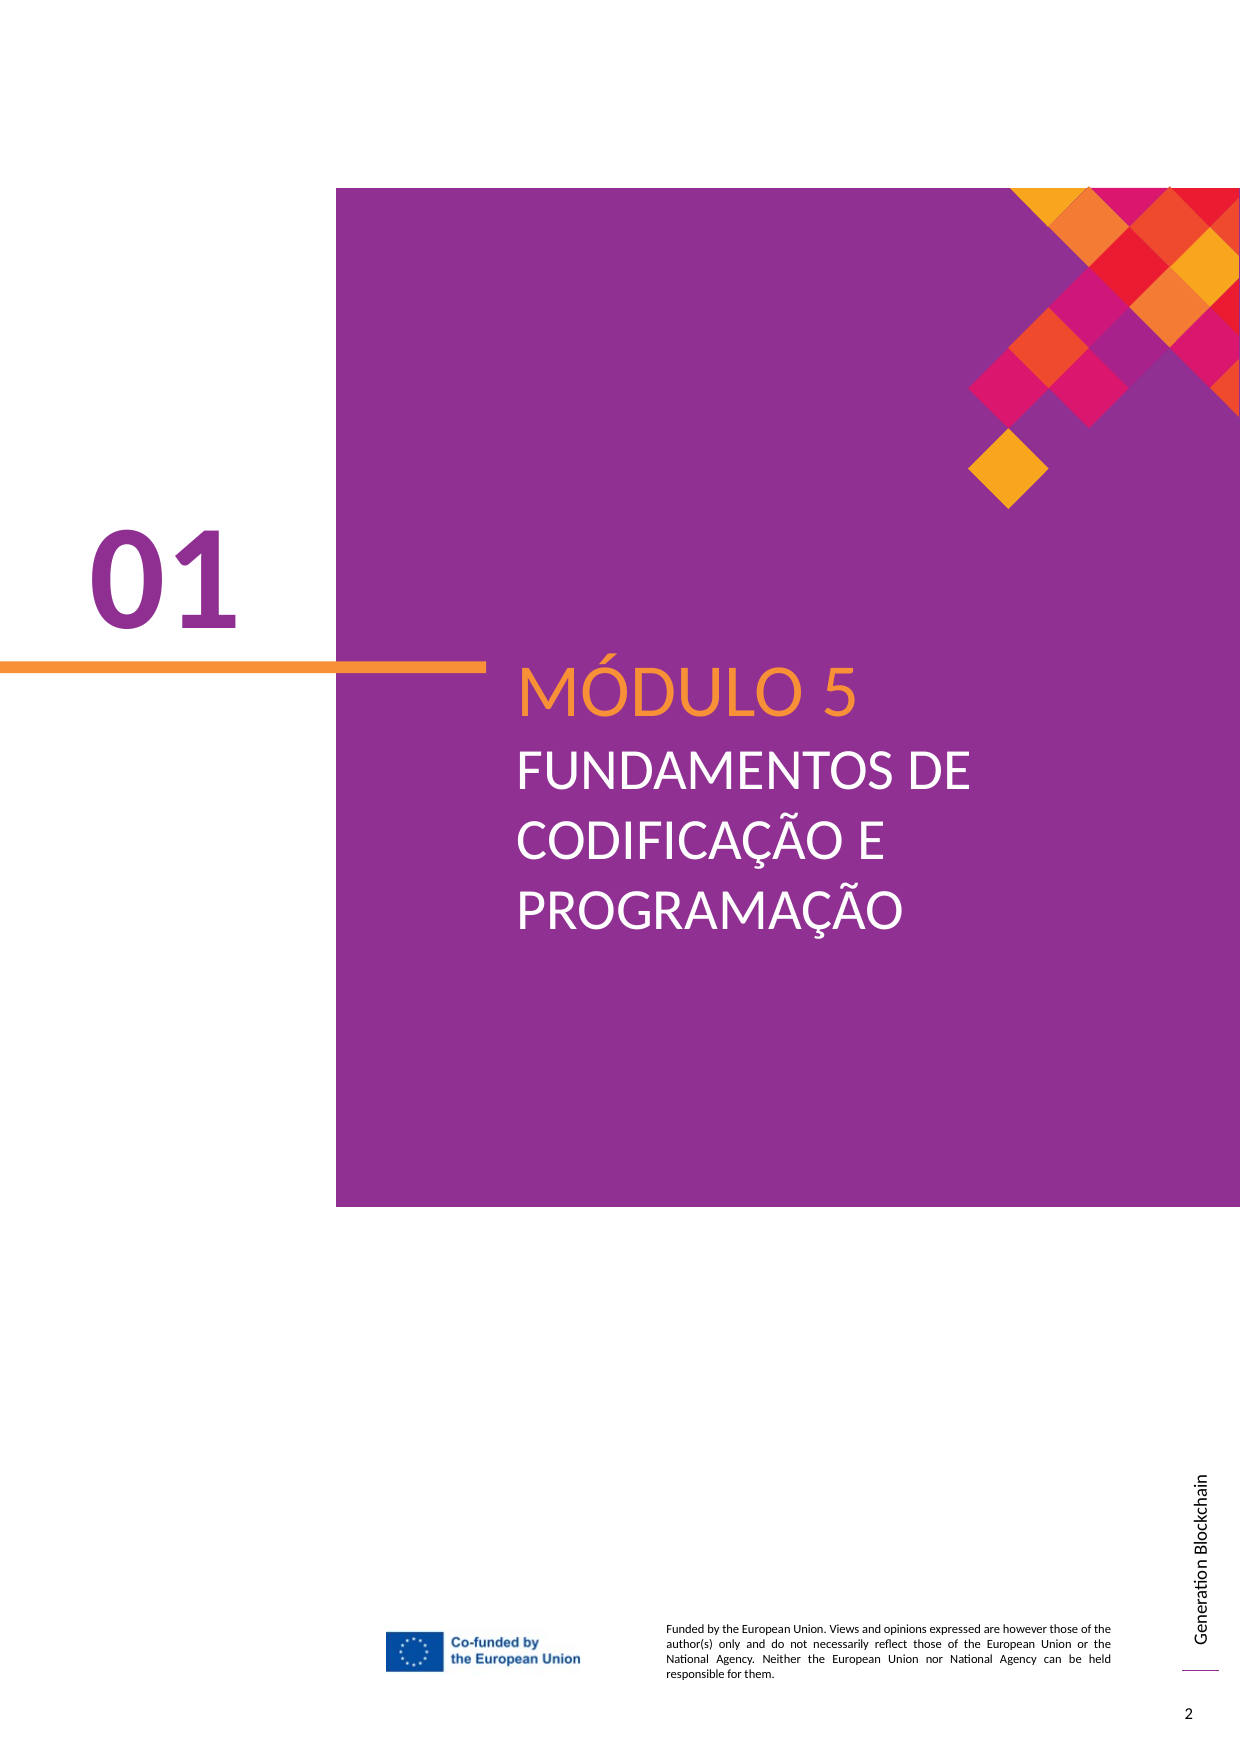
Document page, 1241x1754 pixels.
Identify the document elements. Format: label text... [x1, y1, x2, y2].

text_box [386, 1614, 1126, 1690]
slide_number 118 [1169, 1674, 1231, 1751]
list 01 [74, 471, 375, 727]
list MÓDULO 5 FUNDAMENTOS DE CODIFICAÇÃO E PROGRAMAÇÃO [501, 634, 1209, 975]
